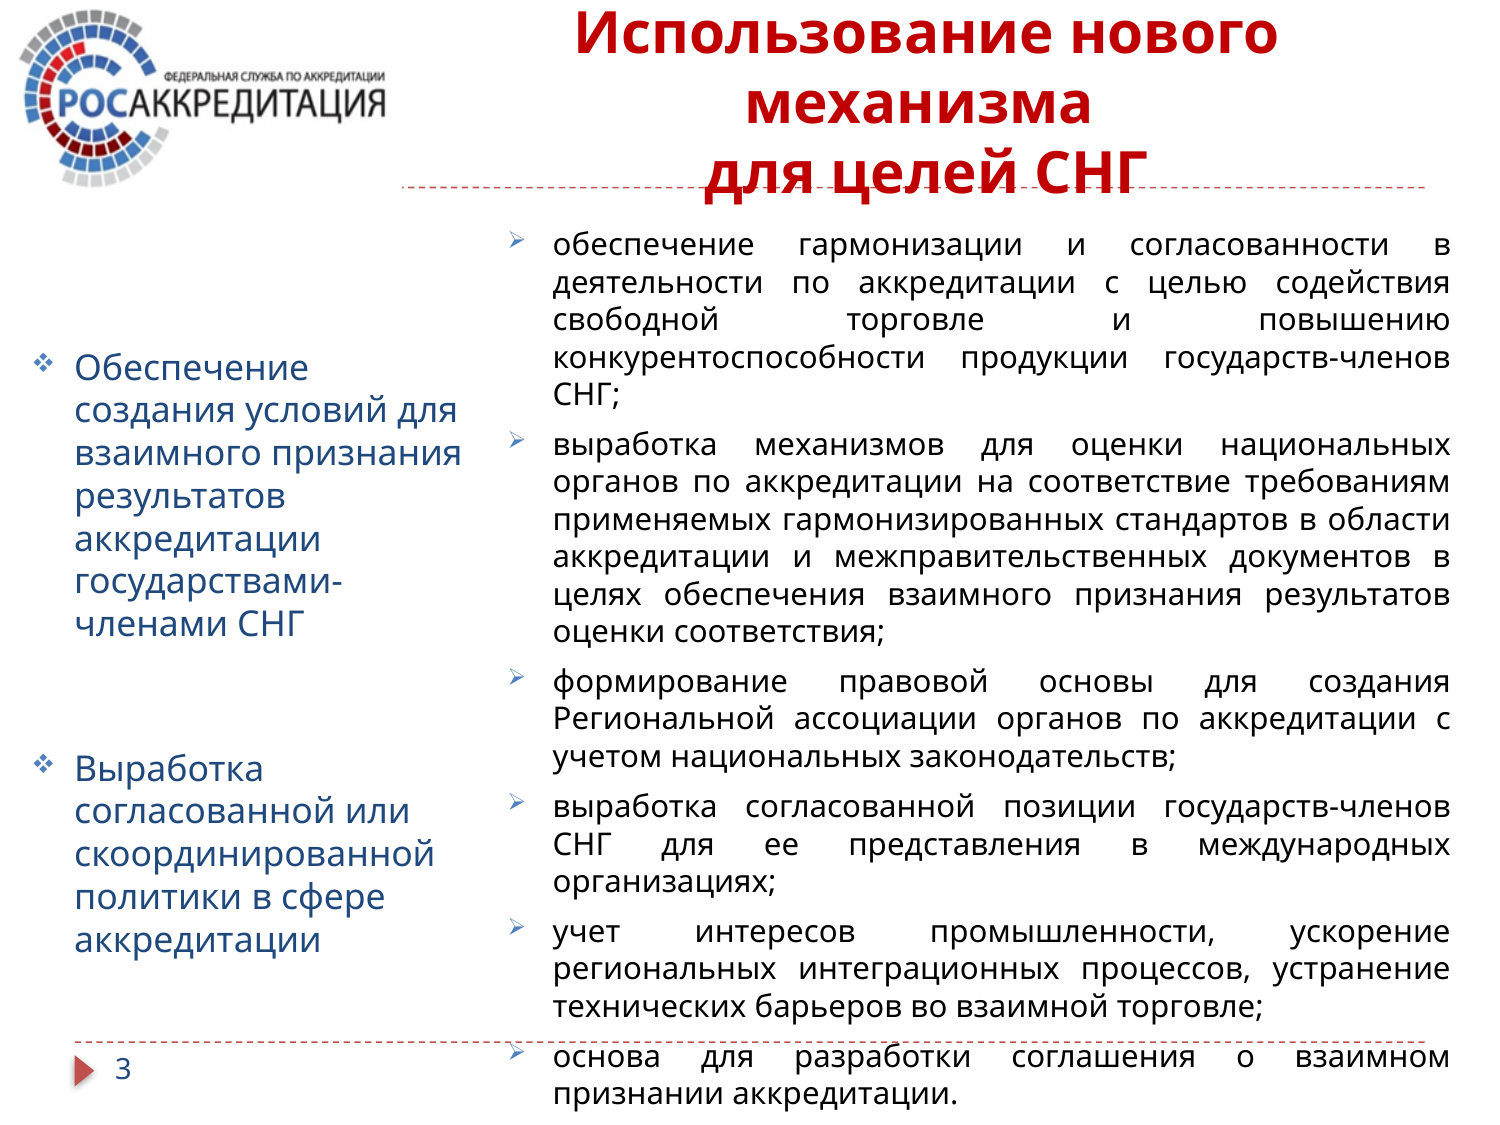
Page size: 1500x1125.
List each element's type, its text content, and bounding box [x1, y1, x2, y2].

list Обеспечение создания условий для взаимного признания результатов аккредитации государствами-членами СНГ Выработка согласованной или скоординированной политики в сфере аккредитации [16, 230, 492, 981]
title Использование нового механизма для целей СНГ [428, 37, 1425, 164]
list обеспечение гармонизации и согласованности в деятельности по аккредитации с целью содействия свободной торговле и повышению конкурентоспособности продукции государств-членов СНГ; выработка механизмов для оценки национальных органов по аккредитации на соответствие требованиям применяемых гармонизированных стандартов в области аккредитации и межправительственных документов в целях обеспечения взаимного признания результатов оценки соответствия; формирование правовой основы для создания Региональной ассоциации органов по аккредитации с учетом национальных законодательств; выработка согласованной позиции государств-членов СНГ для ее представления в международных организациях; учет интересов промышленности, ускорение региональных интеграционных процессов, устранение технических барьеров во взаимной торговле; основа для разработки соглашения о взаимном признании аккредитации. [492, 217, 1467, 1046]
slide_number 2 [100, 1042, 426, 1103]
picture [2, 0, 402, 197]
